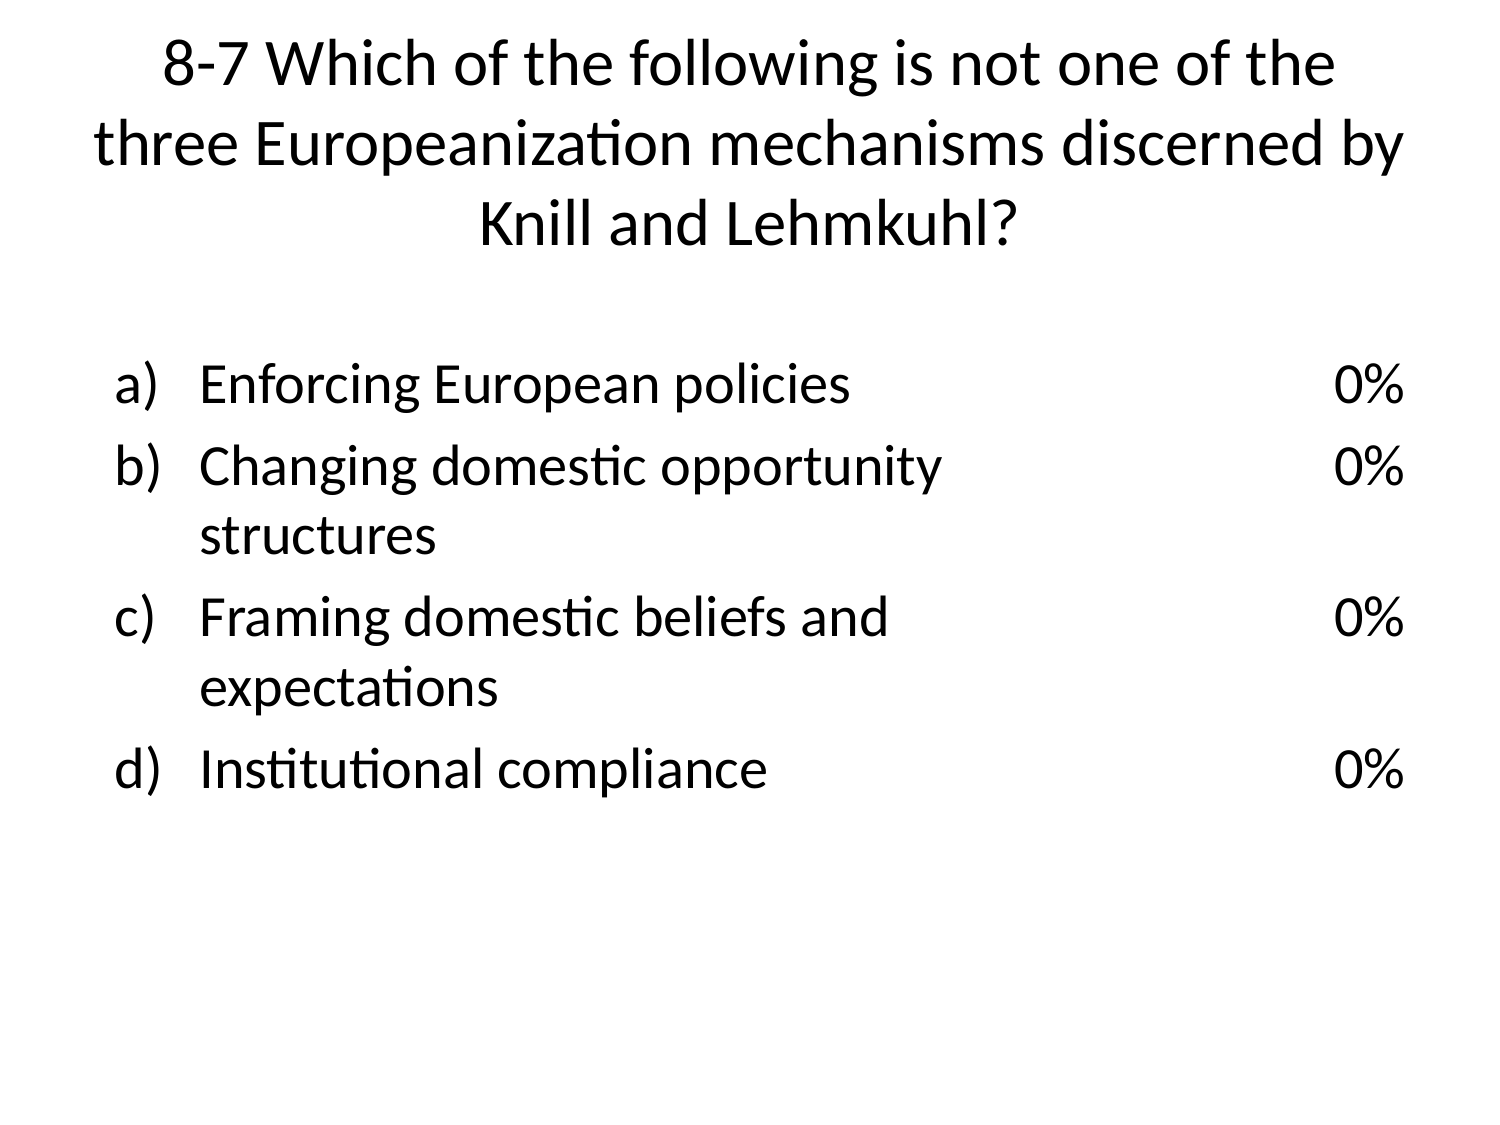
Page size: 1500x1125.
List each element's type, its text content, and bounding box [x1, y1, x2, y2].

list Enforcing European policies Changing domestic opportunity structures Framing domestic beliefs and expectations Institutional compliance [99, 337, 1137, 820]
list 0% 0% 0% 0% [1137, 337, 1422, 1081]
title 8-7 Which of the following is not one of the three Europeanization mechanisms discerned by Knill and Lehmkuhl? [74, 11, 1426, 267]
